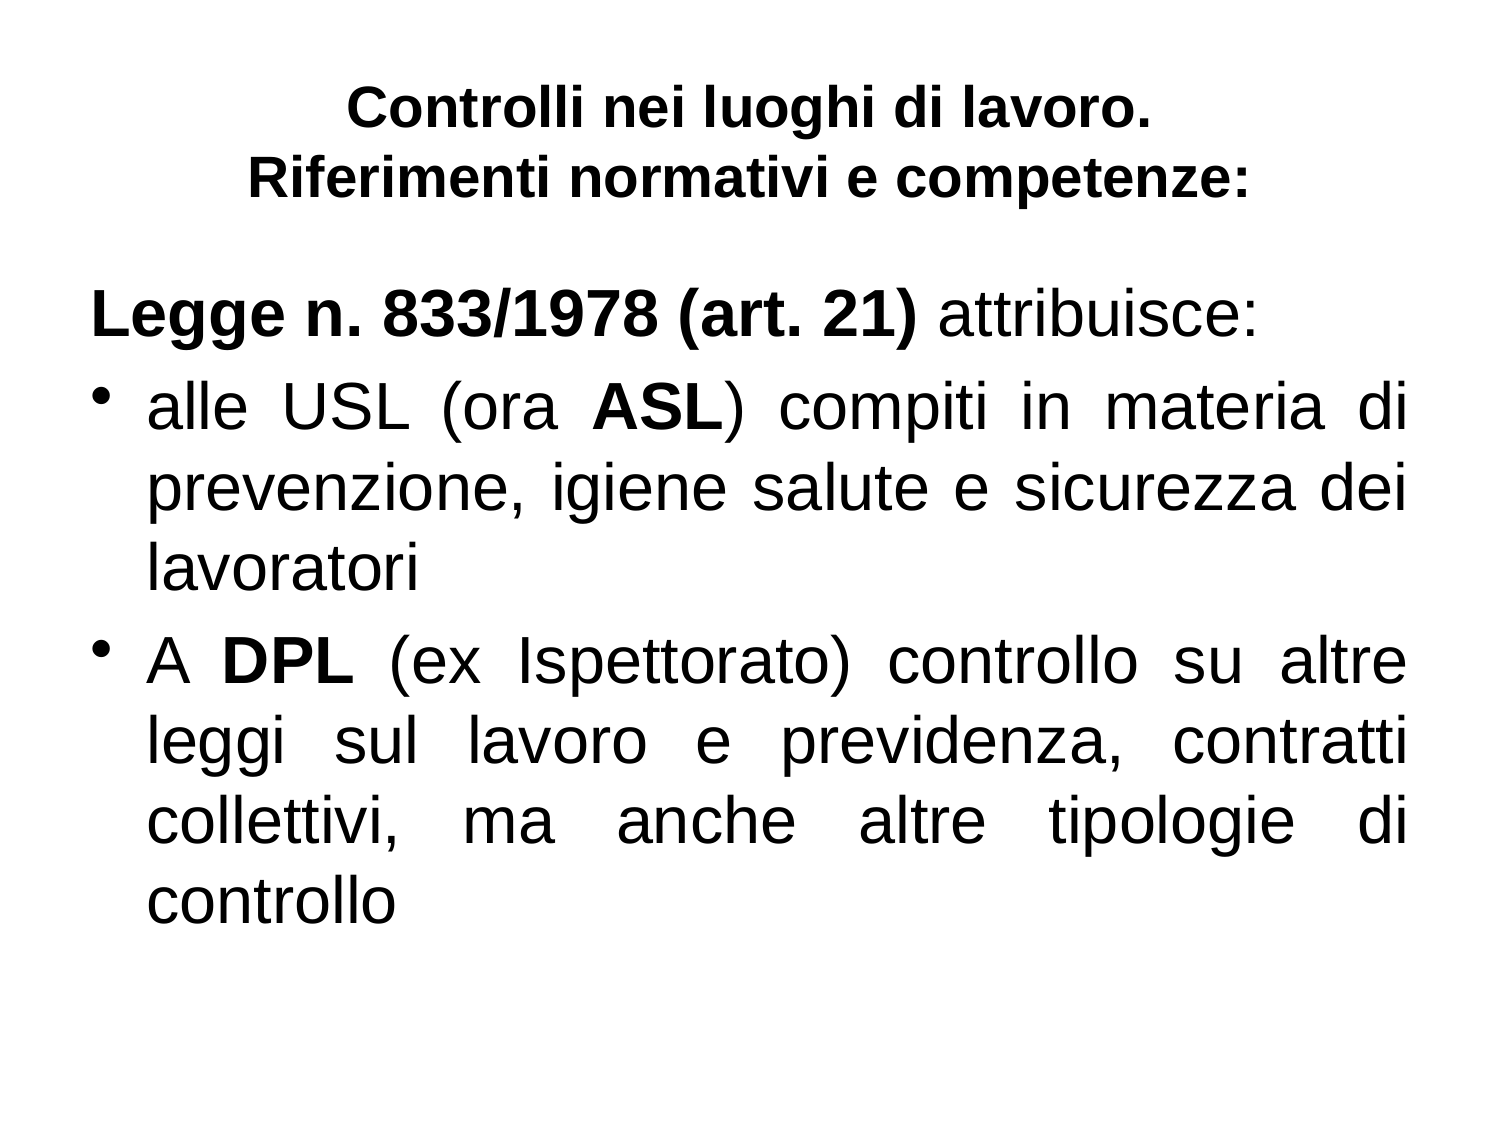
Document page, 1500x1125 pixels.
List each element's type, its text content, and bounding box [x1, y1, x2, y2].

list Legge n. 833/1978 (art. 21) attribuisce: alle USL (ora ASL) compiti in materia di prevenzione, igiene salute e sicurezza dei lavoratori A DPL (ex Ispettorato) controllo su altre leggi sul lavoro e previdenza, contratti collettivi, ma anche altre tipologie di controllo [75, 262, 1425, 1005]
title Controlli nei luoghi di lavoro. Riferimenti normativi e competenze: [75, 45, 1425, 233]
